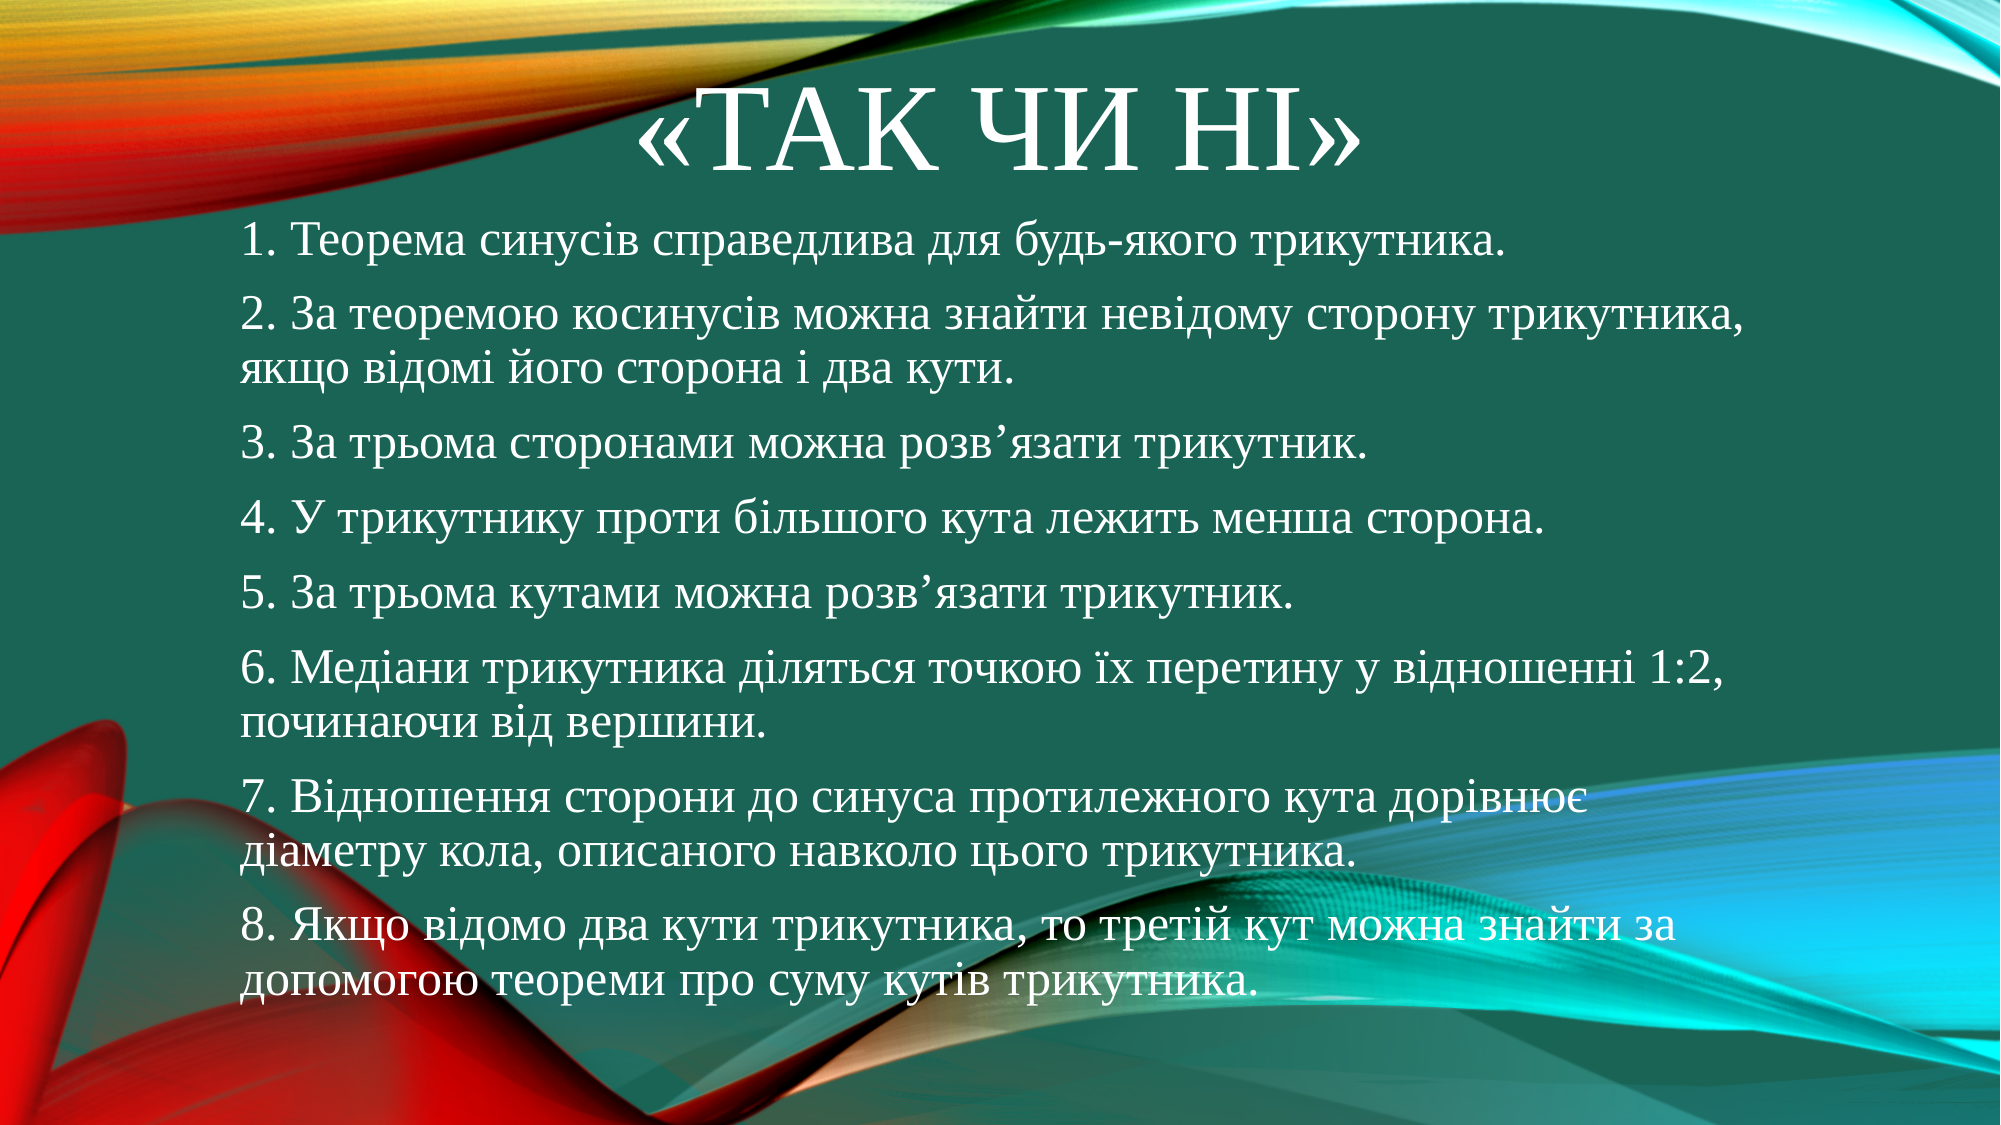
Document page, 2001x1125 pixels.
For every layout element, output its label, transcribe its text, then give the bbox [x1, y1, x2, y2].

picture [0, 717, 2000, 1125]
subtitle 1. Теорема синусів справедлива для будь-якого трикутника. 2. За теоремою косинусів можна знайти невідому сторону трикутника, якщо відомі його сторона і два кути. 3. За трьома сторонами можна розв’язати трикутник. 4. У трикутнику проти більшого кута лежить менша сторона. 5. За трьома кутами можна розв’язати трикутник. 6. Медіани трикутника діляться точкою їх перетину у відношенні 1:2, починаючи від вершини. 7. Відношення сторони до синуса протилежного кута дорівнює діаметру кола, описаного навколо цього трикутника. 8. Якщо відомо два кути трикутника, то третій кут можна знайти за допомогою теореми про суму кутів трикутника. [225, 204, 1775, 1085]
picture [0, 0, 2000, 237]
title «Так чи ні» [225, 38, 1775, 204]
